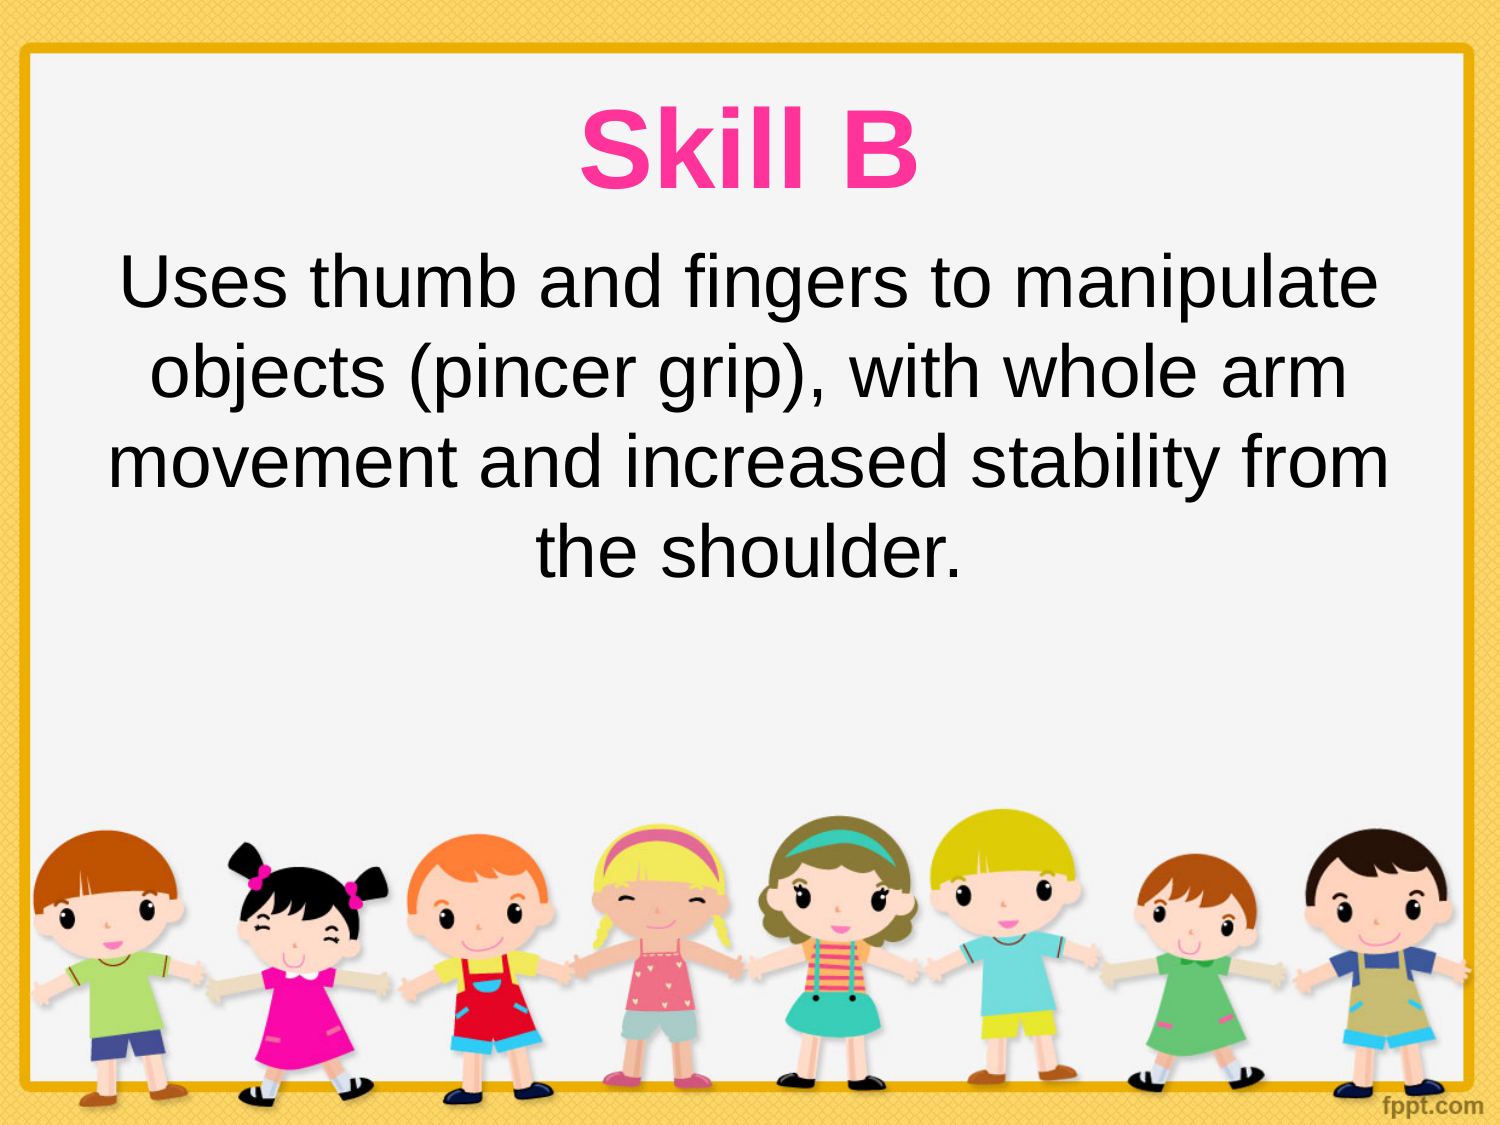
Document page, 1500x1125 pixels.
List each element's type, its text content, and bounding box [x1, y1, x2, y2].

title Skill B [75, 50, 1425, 224]
list Uses thumb and fingers to manipulate objects (pincer grip), with whole arm movement and increased stability from the shoulder. [75, 224, 1425, 1005]
picture [0, 0, 1500, 1125]
